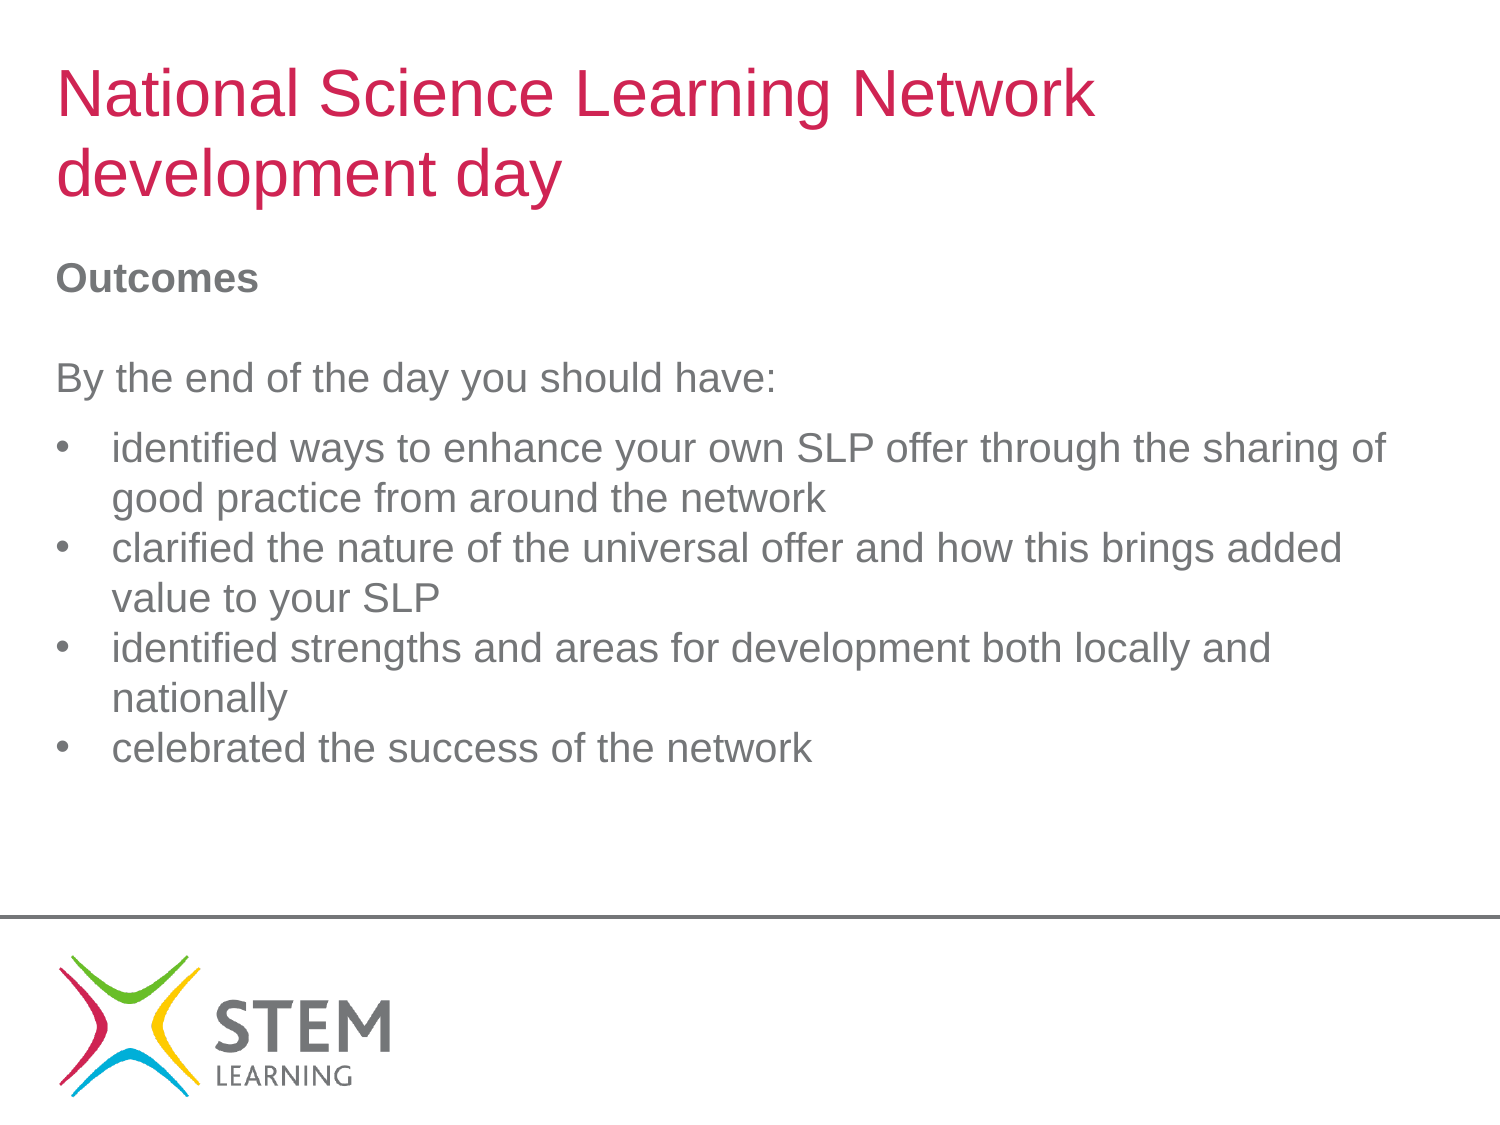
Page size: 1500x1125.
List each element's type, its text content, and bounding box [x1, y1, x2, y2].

subtitle Outcomes By the end of the day you should have: identified ways to enhance your own SLP offer through the sharing of good practice from around the network clarified the nature of the universal offer and how this brings added value to your SLP identified strengths and areas for development both locally and nationally celebrated the success of the network [40, 243, 1411, 882]
title National Science Learning Network development day [41, 42, 1412, 284]
picture [41, 938, 406, 1114]
